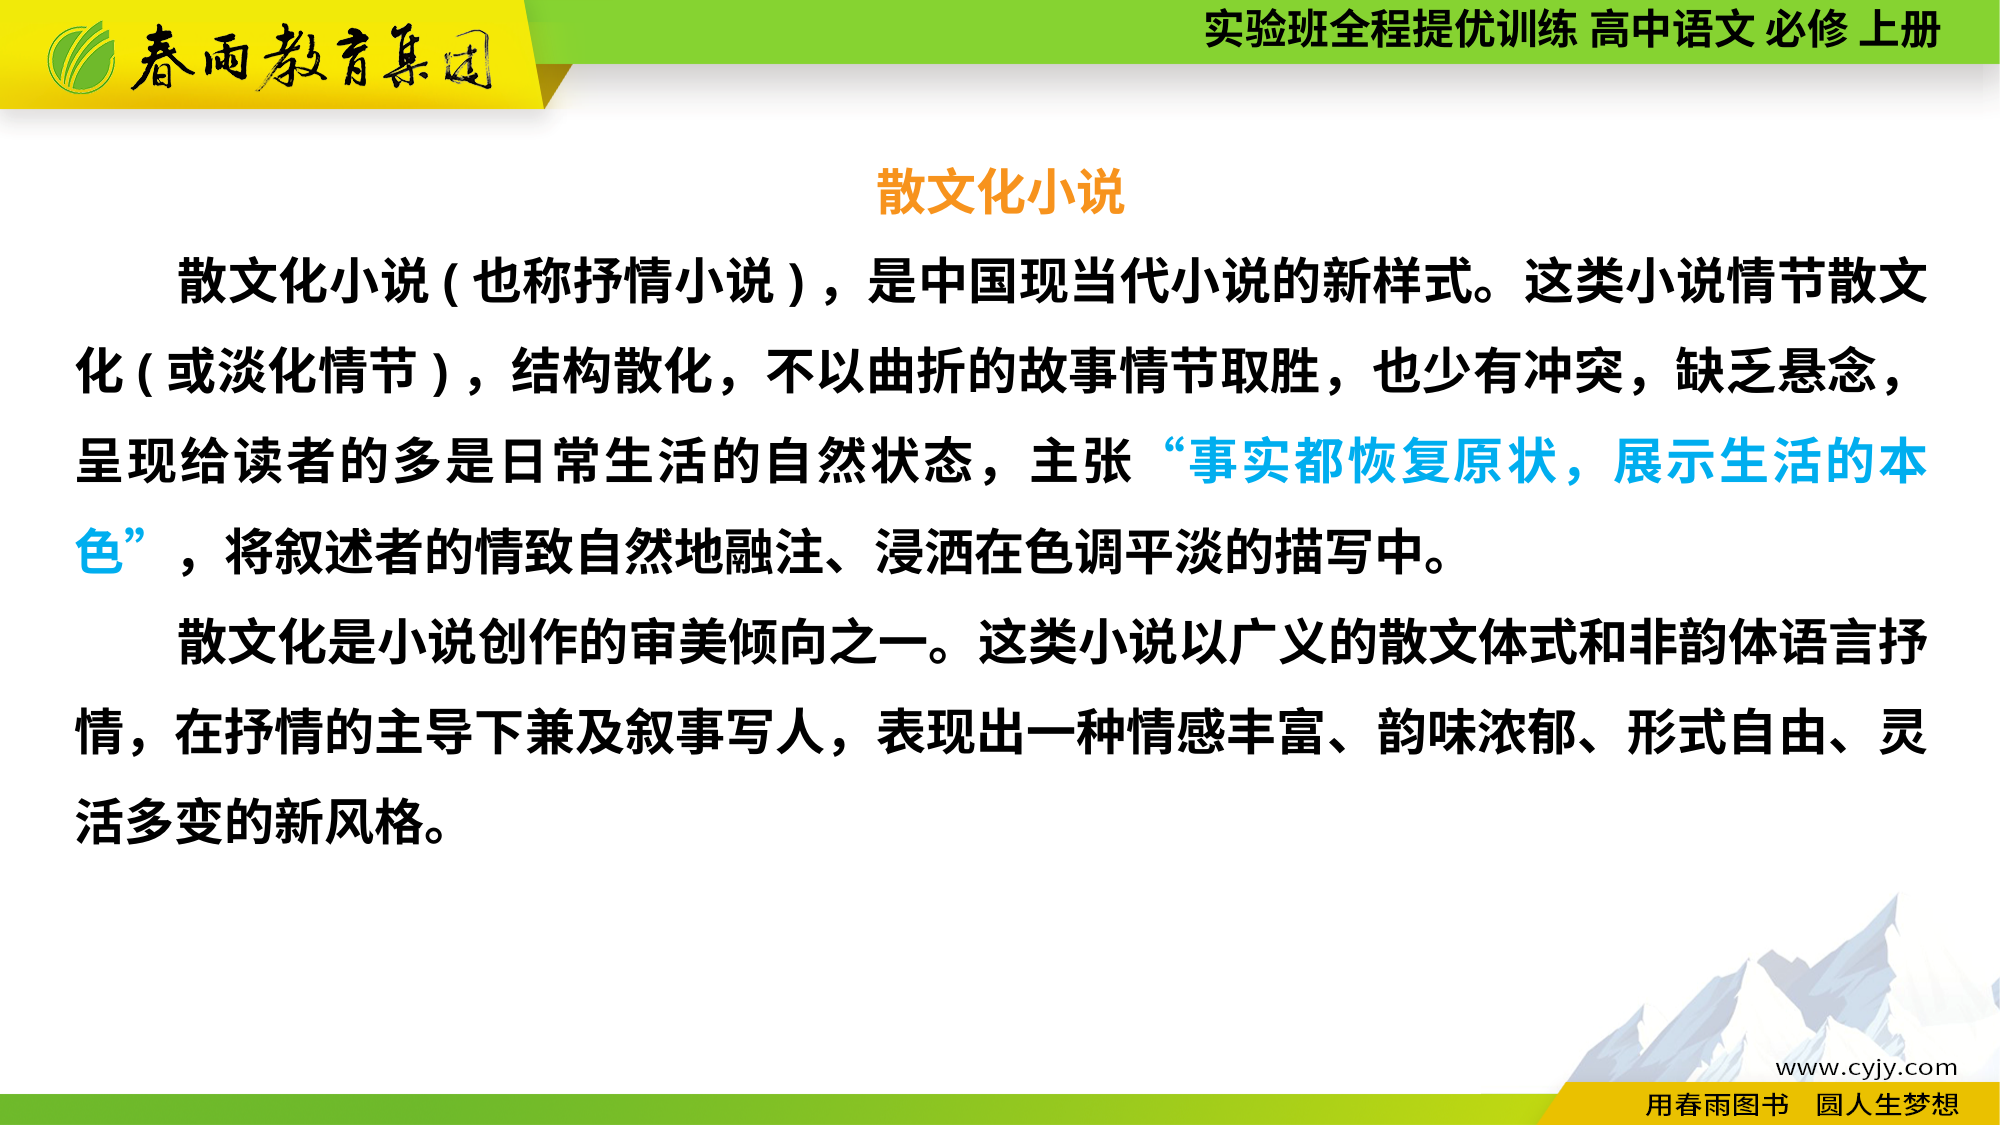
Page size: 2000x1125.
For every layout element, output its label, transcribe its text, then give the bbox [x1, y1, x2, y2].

picture [0, 0, 2000, 1125]
list 散文化小说 散文化小说(也称抒情小说)，是中国现当代小说的新样式。这类小说情节散文化(或淡化情节)，结构散化，不以曲折的故事情节取胜，也少有冲突，缺乏悬念，呈现给读者的多是日常生活的自然状态，主张“事实都恢复原状，展示生活的本色”，将叙述者的情致自然地融注、浸洒在色调平淡的描写中。 散文化是小说创作的审美倾向之一。这类小说以广义的散文体式和非韵体语言抒情，在抒情的主导下兼及叙事写人，表现出一种情感丰富、韵味浓郁、形式自由、灵活多变的新风格。 [59, 122, 1944, 854]
